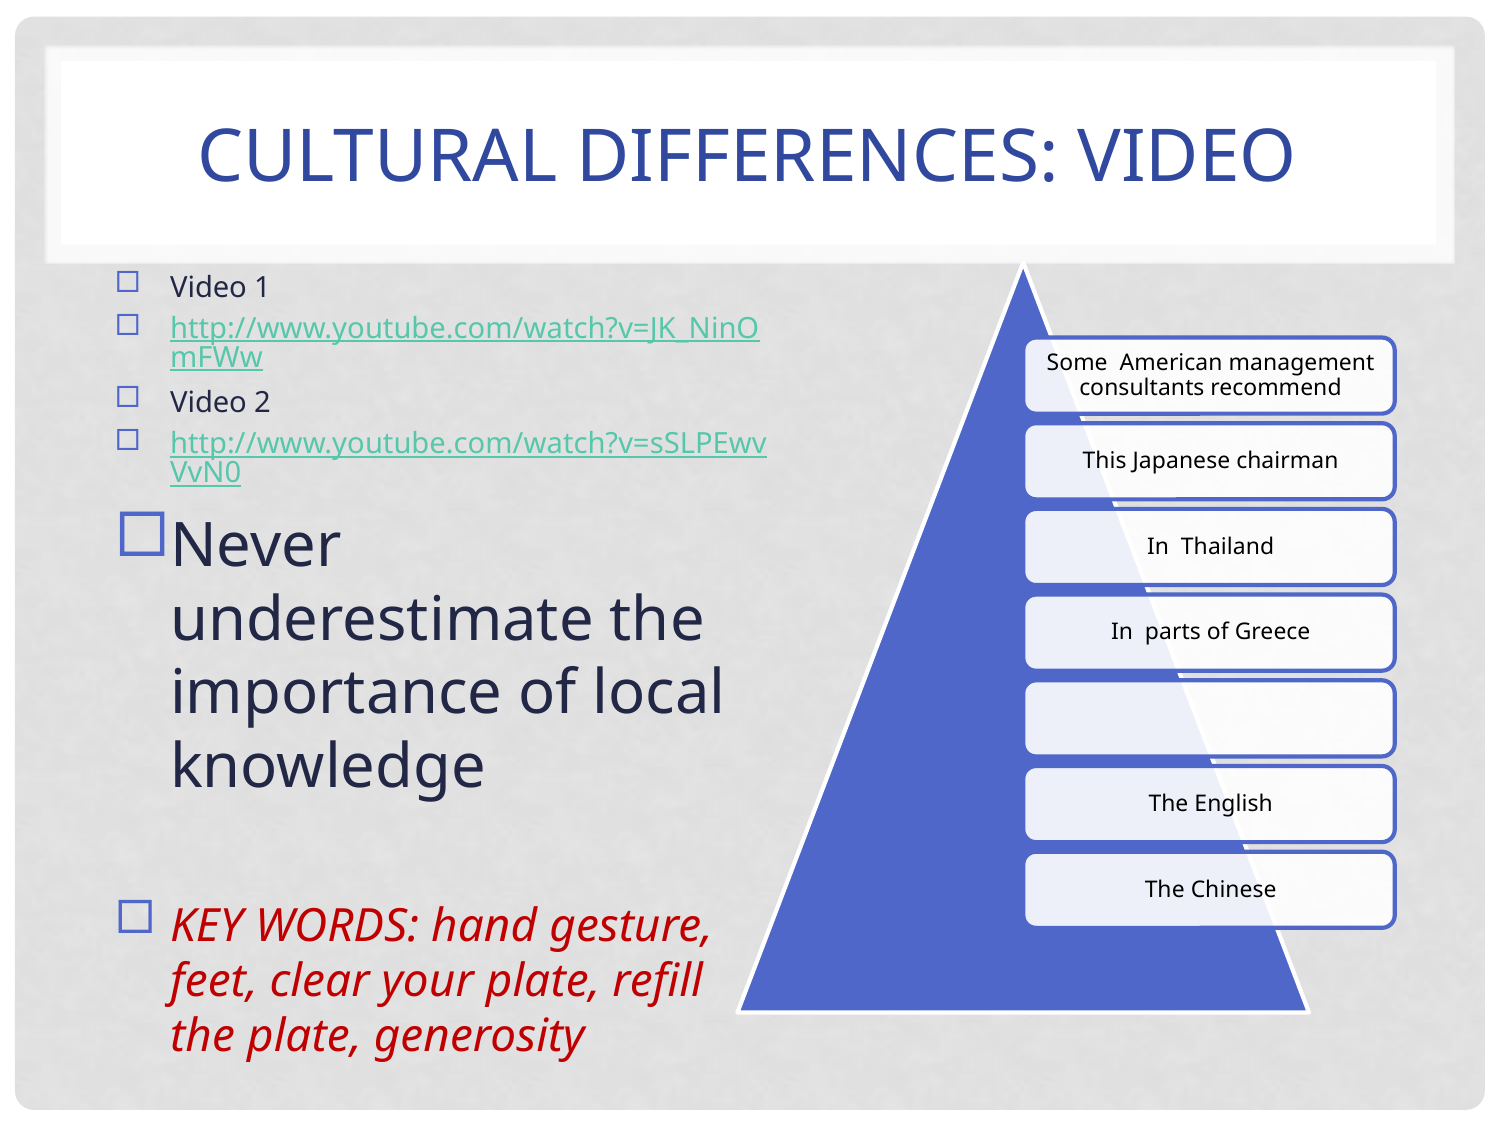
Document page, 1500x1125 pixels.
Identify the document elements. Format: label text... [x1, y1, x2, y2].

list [737, 262, 1395, 1013]
title Cultural Differences: VIDEO [69, 66, 1425, 238]
list Video 1 http://www.youtube.com/watch?v=JK_NinOmFWw Video 2 http://www.youtube.com/watch?v=sSLPEwvVvN0 Never underestimate the importance of local knowledge KEY WORDS: hand gesture, feet, clear your plate, refill the plate, generosity [99, 260, 788, 1011]
